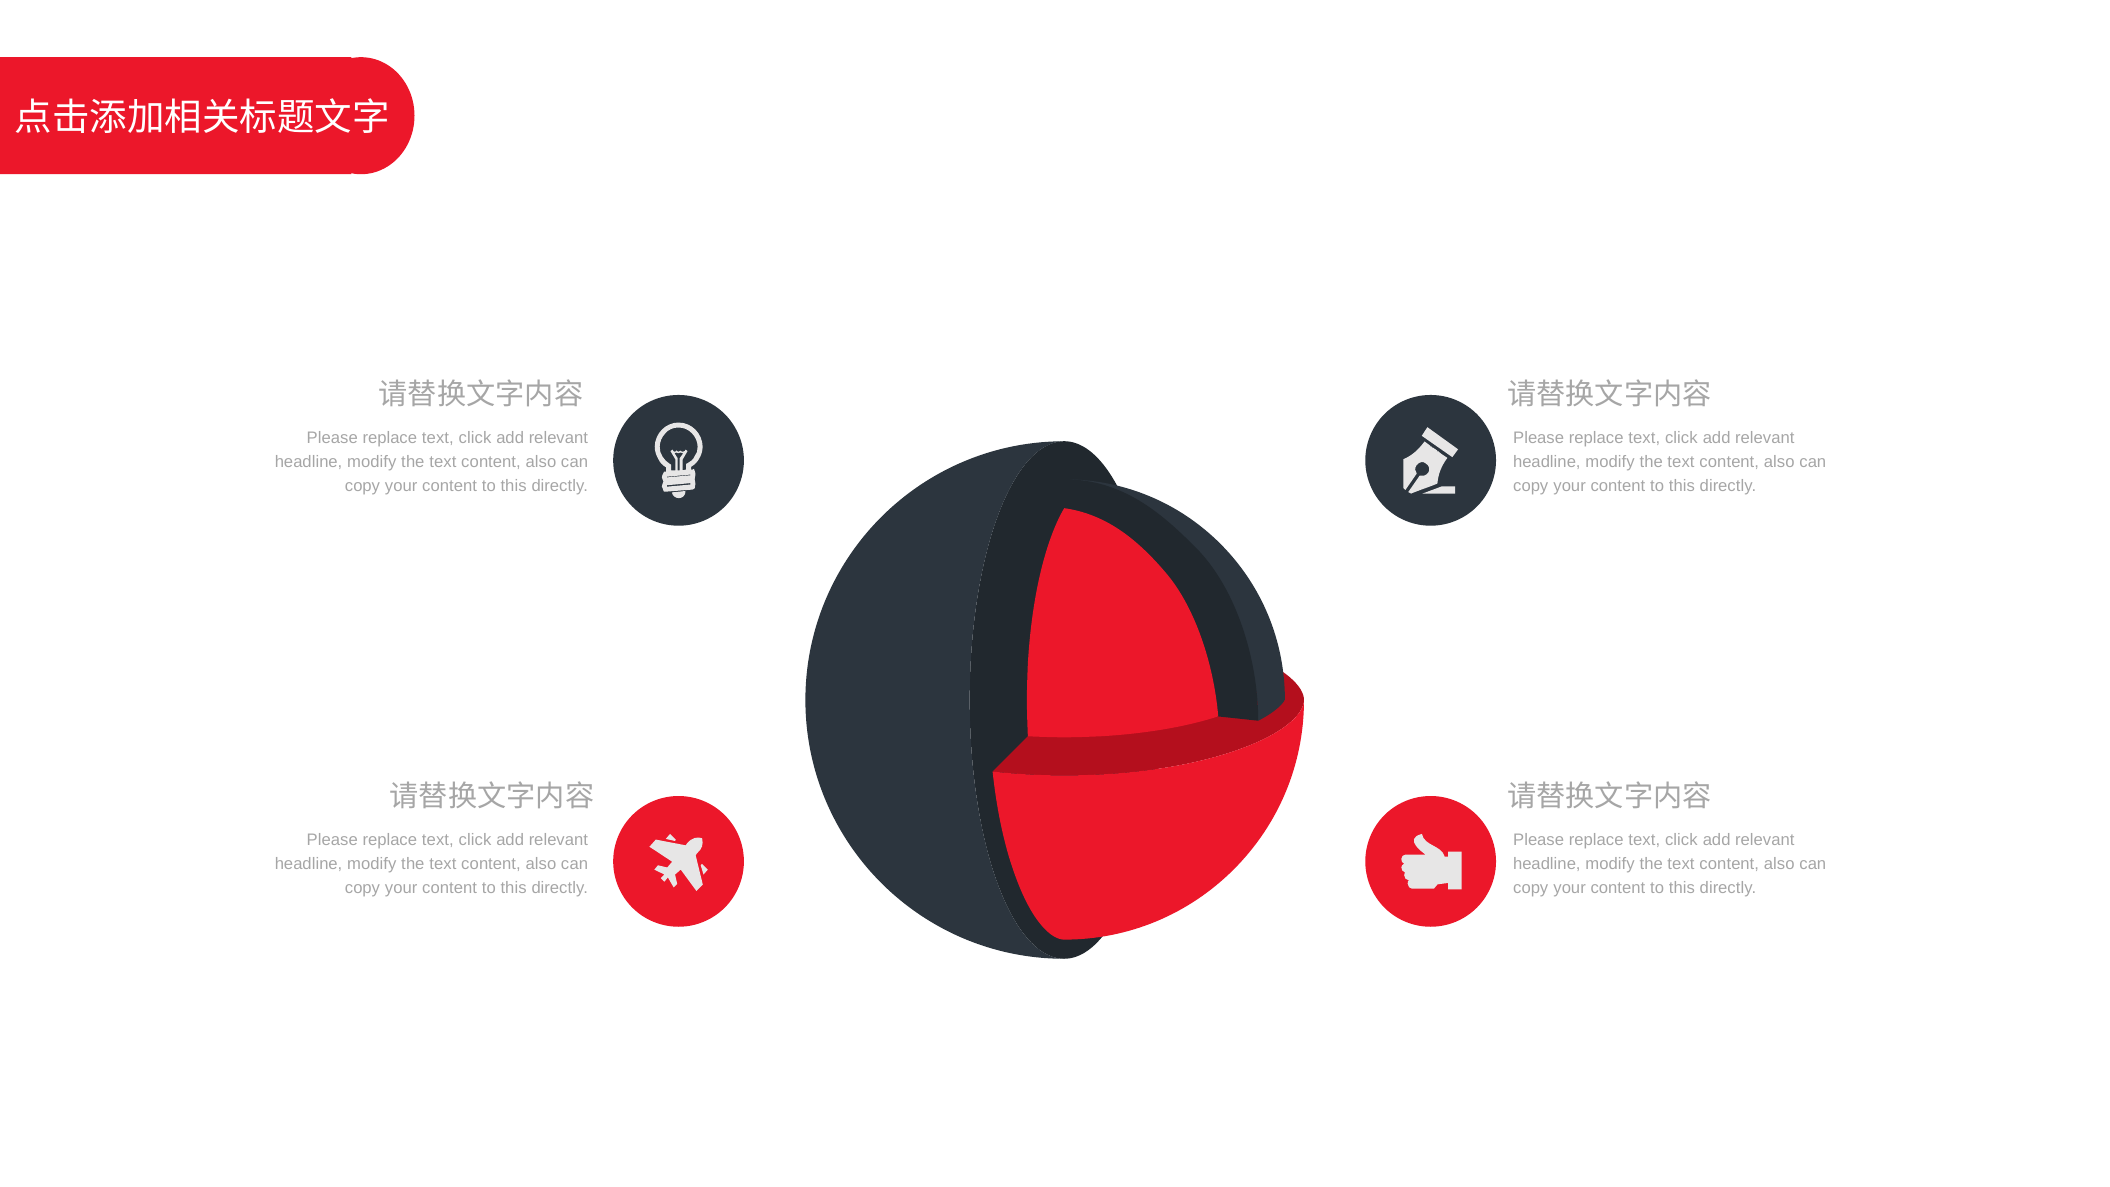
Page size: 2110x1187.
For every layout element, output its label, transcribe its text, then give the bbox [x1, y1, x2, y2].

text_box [238, 360, 604, 502]
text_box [1365, 795, 1497, 927]
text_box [1491, 762, 1864, 904]
text_box 点击添加相关标题文字 [0, 85, 415, 146]
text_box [1365, 394, 1497, 526]
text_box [1491, 360, 1864, 502]
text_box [805, 441, 1304, 959]
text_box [613, 795, 744, 927]
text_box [238, 762, 611, 904]
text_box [613, 394, 744, 526]
